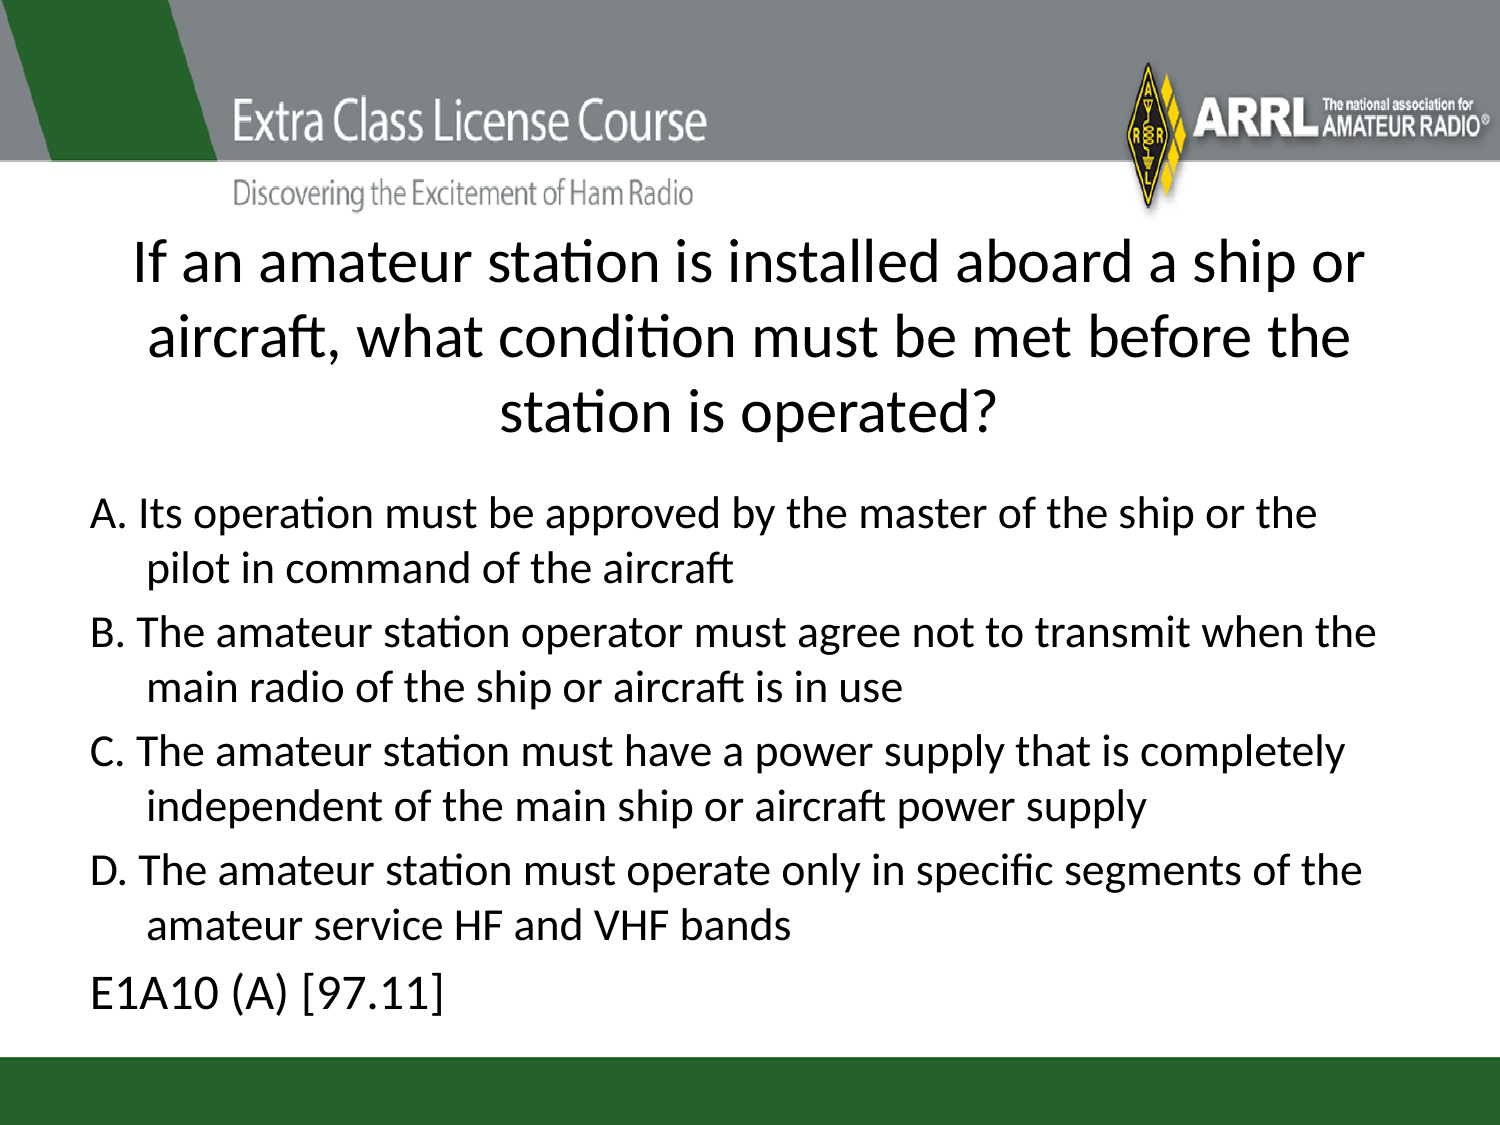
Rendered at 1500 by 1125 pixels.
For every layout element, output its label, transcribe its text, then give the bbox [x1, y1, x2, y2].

list A. Its operation must be approved by the master of the ship or the pilot in command of the aircraft B. The amateur station operator must agree not to transmit when the main radio of the ship or aircraft is in use C. The amateur station must have a power supply that is completely independent of the main ship or aircraft power supply D. The amateur station must operate only in specific segments of the amateur service HF and VHF bands E1A10 (A) [97.11] [75, 474, 1425, 1045]
picture [0, 0, 1500, 1125]
title If an amateur station is installed aboard a ship or aircraft, what condition must be met before the station is operated? [75, 212, 1425, 400]
